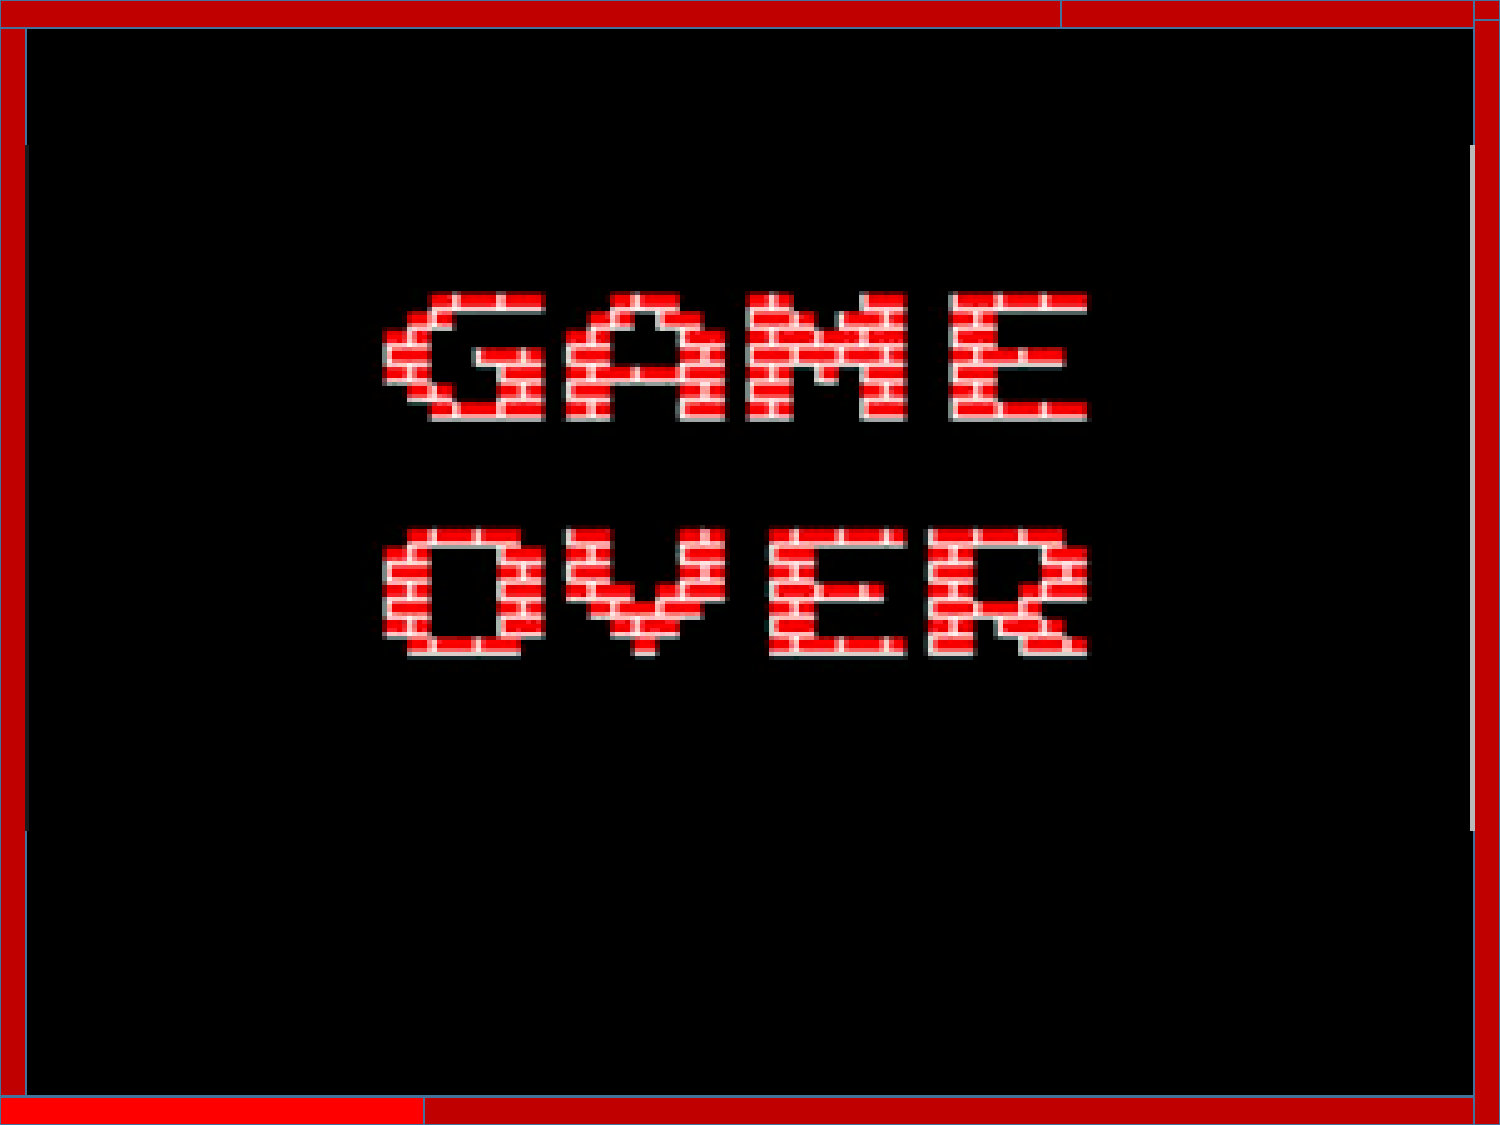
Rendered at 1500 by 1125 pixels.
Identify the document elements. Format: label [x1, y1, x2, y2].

text_box [423, 1095, 1473, 1125]
picture [25, 145, 1475, 832]
text_box [0, 1095, 423, 1125]
text_box [0, 29, 27, 1095]
text_box [1062, 0, 1473, 29]
text_box [1473, 0, 1500, 19]
text_box [0, 0, 1062, 29]
text_box [1473, 19, 1500, 1125]
